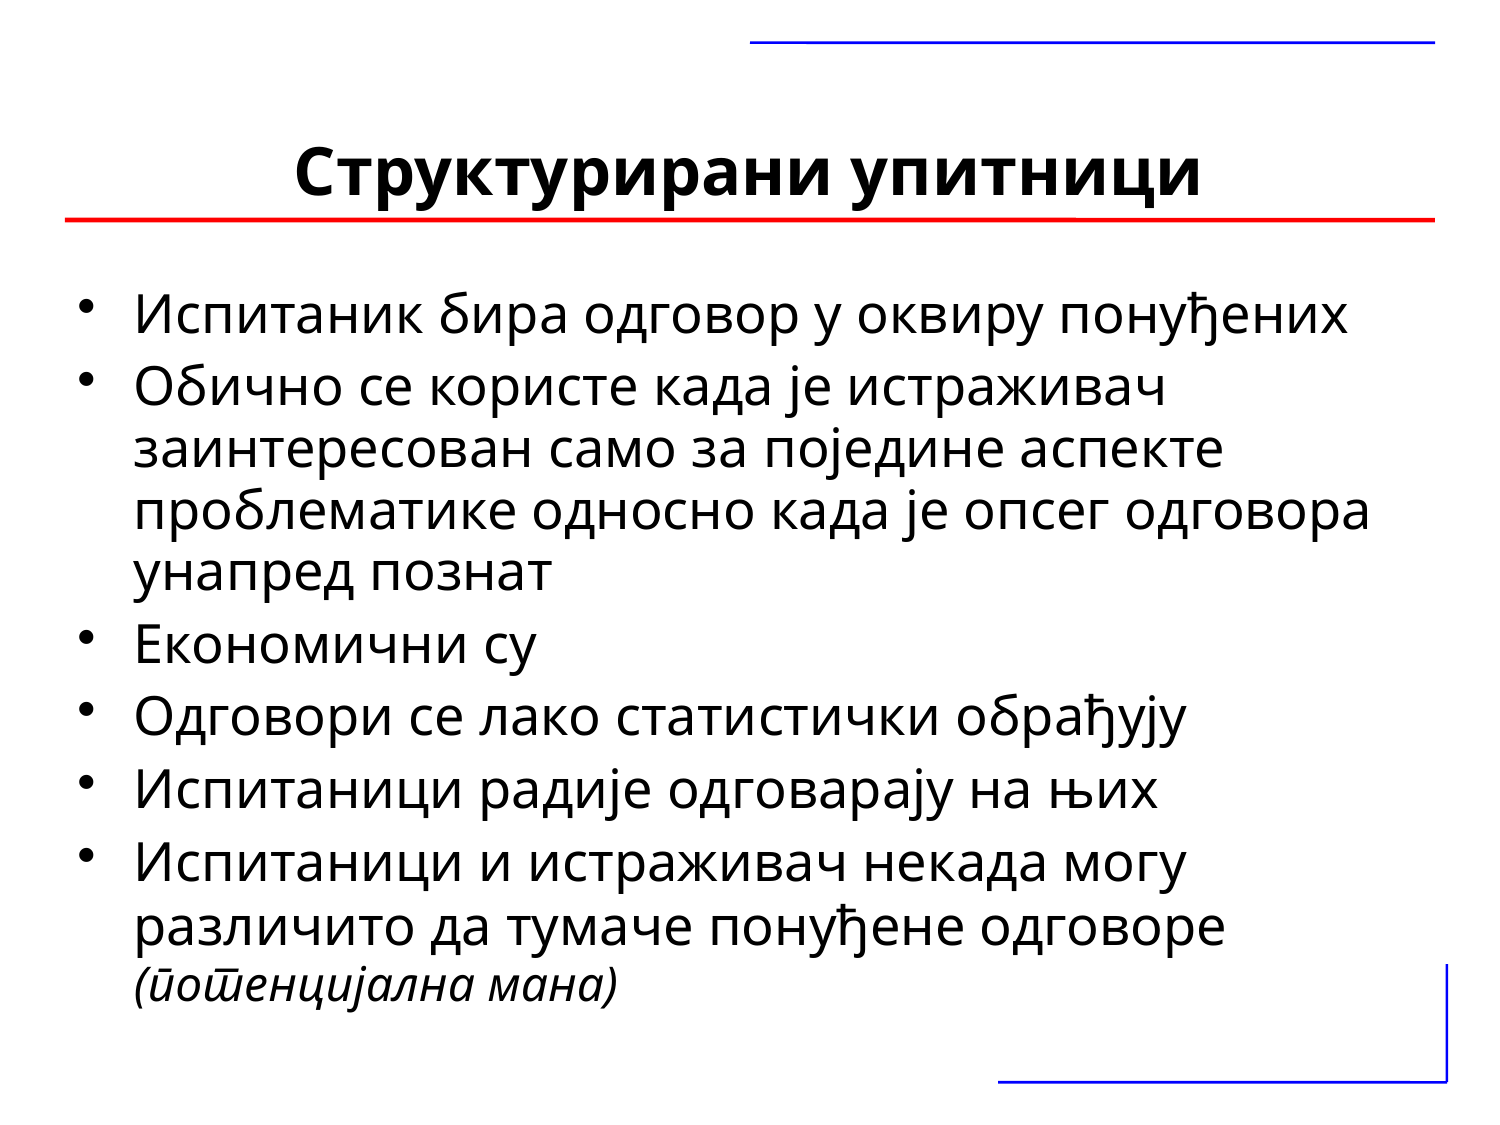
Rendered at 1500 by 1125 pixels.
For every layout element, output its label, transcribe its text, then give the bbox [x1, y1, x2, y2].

title Структурирани упитници [74, 62, 1424, 276]
list Испитаник бира одговор у оквиру понуђених Обично се користе када је истраживач заинтересован само за поједине аспекте проблематике односно када је опсег одговора унапред познат Економични су Одговори се лако статистички обрађују Испитаници радије одговарају на њих Испитаници и истраживач некада могу различито да тумаче понуђене одговоре (потенцијална мана) [62, 276, 1426, 1001]
